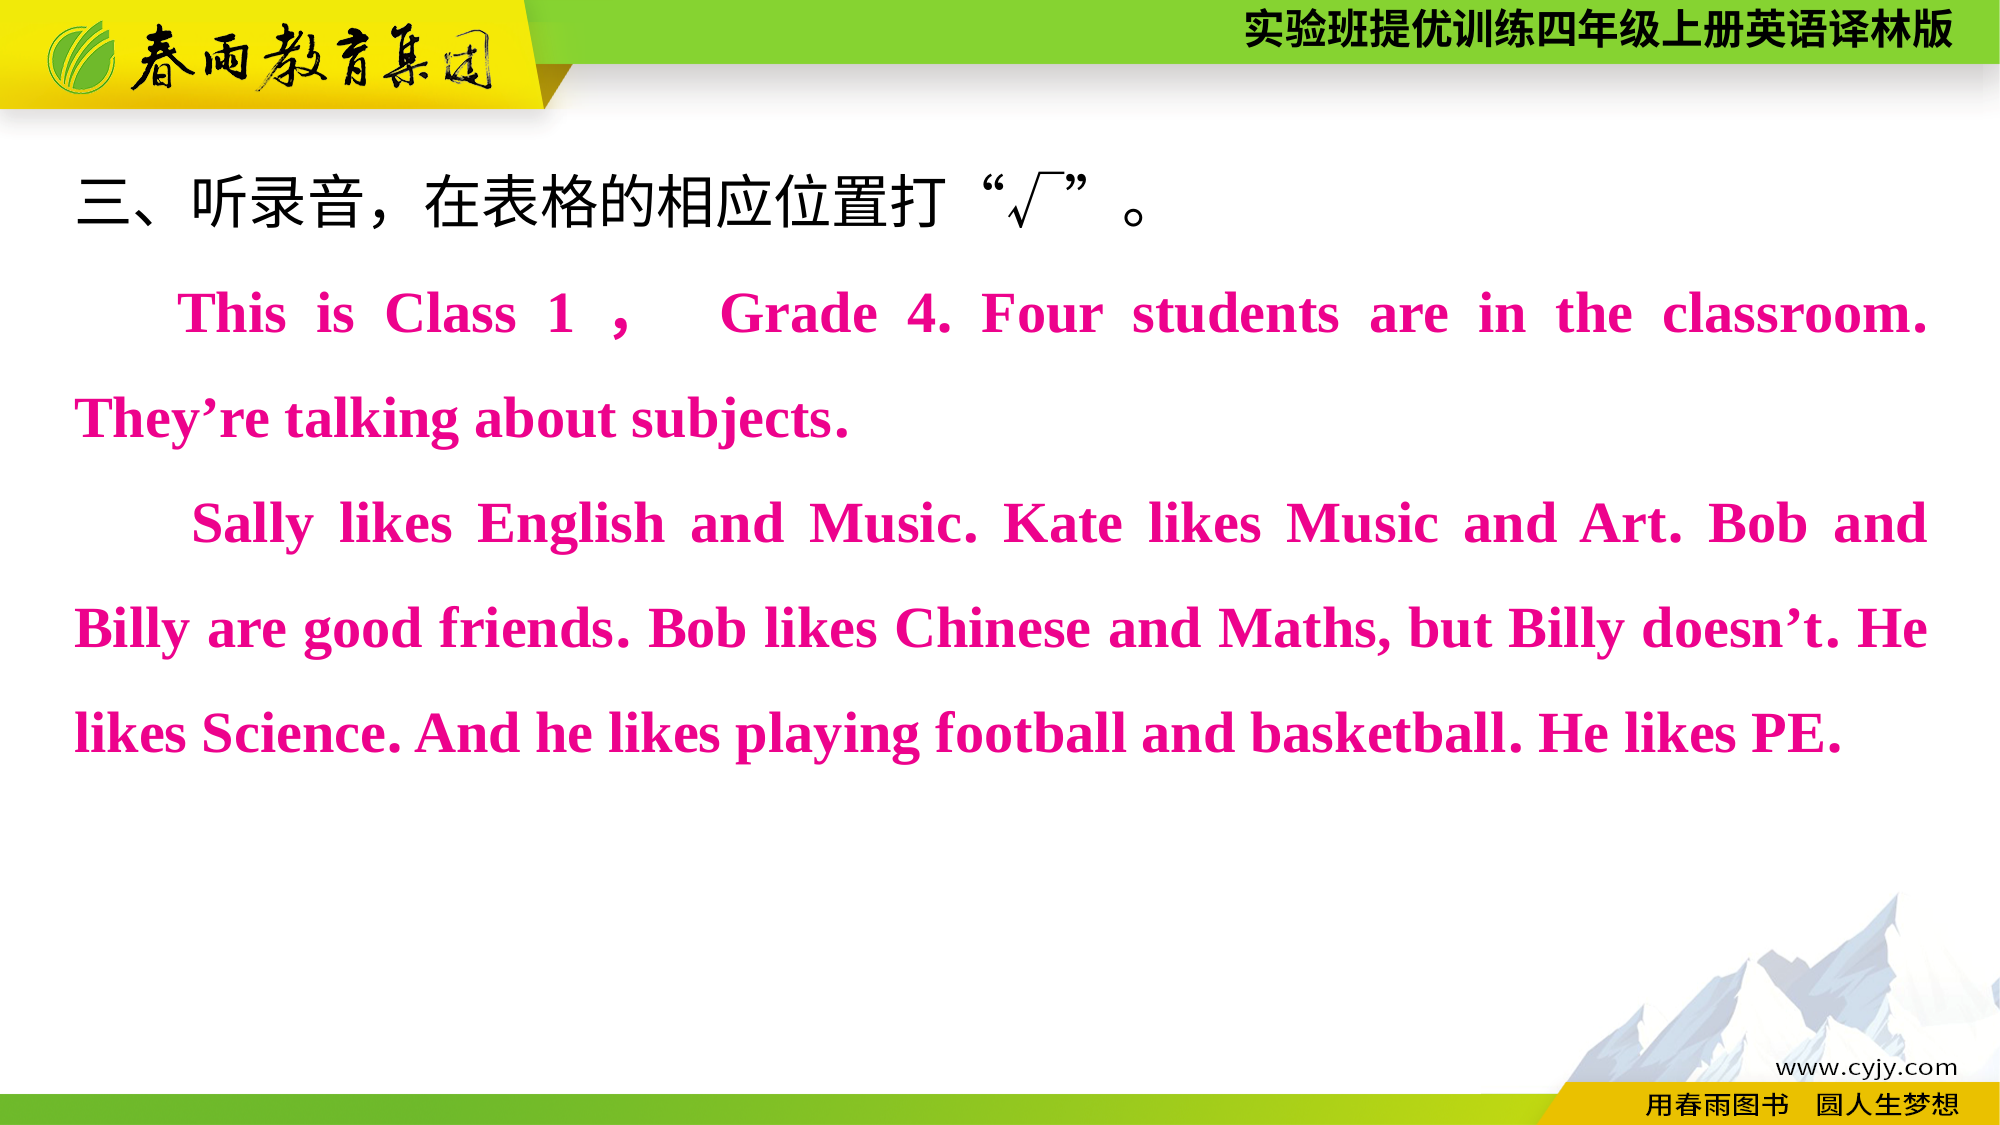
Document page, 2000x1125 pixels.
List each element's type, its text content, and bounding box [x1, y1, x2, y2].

text_box This is Class 1， Grade 4. Four students are in the classroom. They’re talking about subjects. Sally likes English and Music. Kate likes Music and Art. Bob and Billy are good friends. Bob likes Chinese and Maths, but Billy doesn’t. He likes Science. And he likes playing football and basketball. He likes PE. [59, 231, 1944, 772]
picture [0, 0, 2000, 1125]
list 三、听录音，在表格的相应位置打“√”。 [59, 122, 1944, 231]
